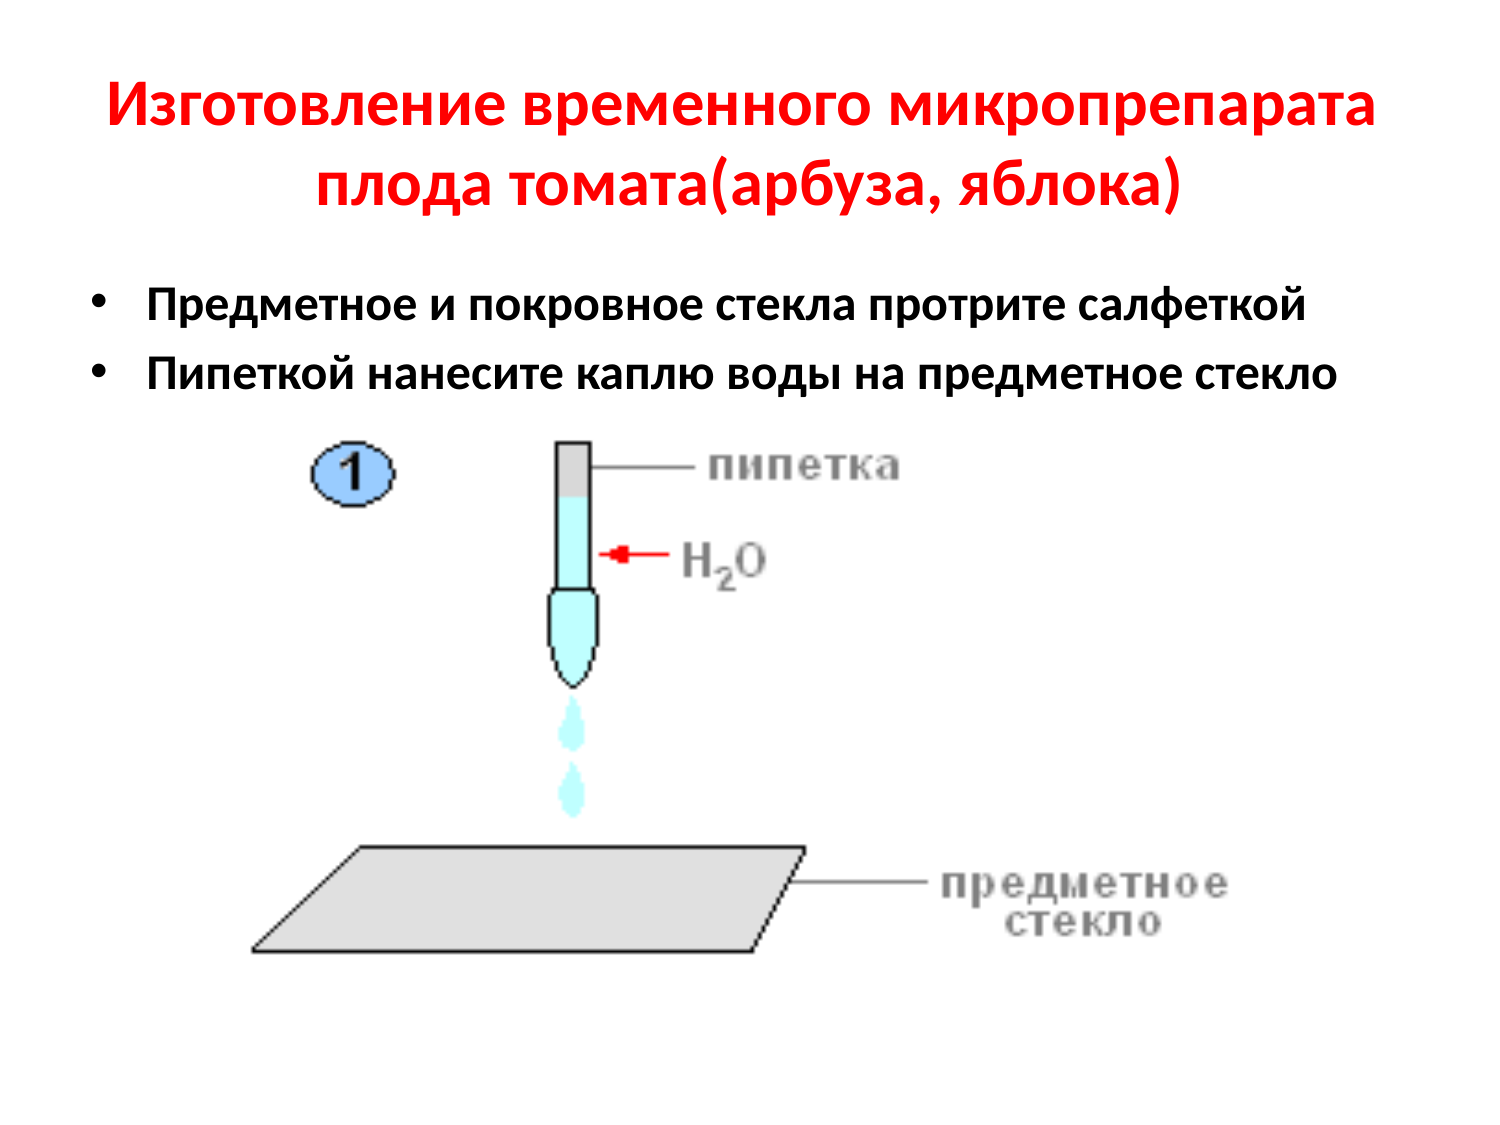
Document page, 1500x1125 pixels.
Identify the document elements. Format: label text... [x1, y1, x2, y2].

list Предметное и покровное стекла протрите салфеткой Пипеткой нанесите каплю воды на предметное стекло [75, 262, 1425, 1005]
title Изготовление временного микропрепарата плода томата(арбуза, яблока) [75, 45, 1425, 233]
picture [241, 432, 1247, 965]
